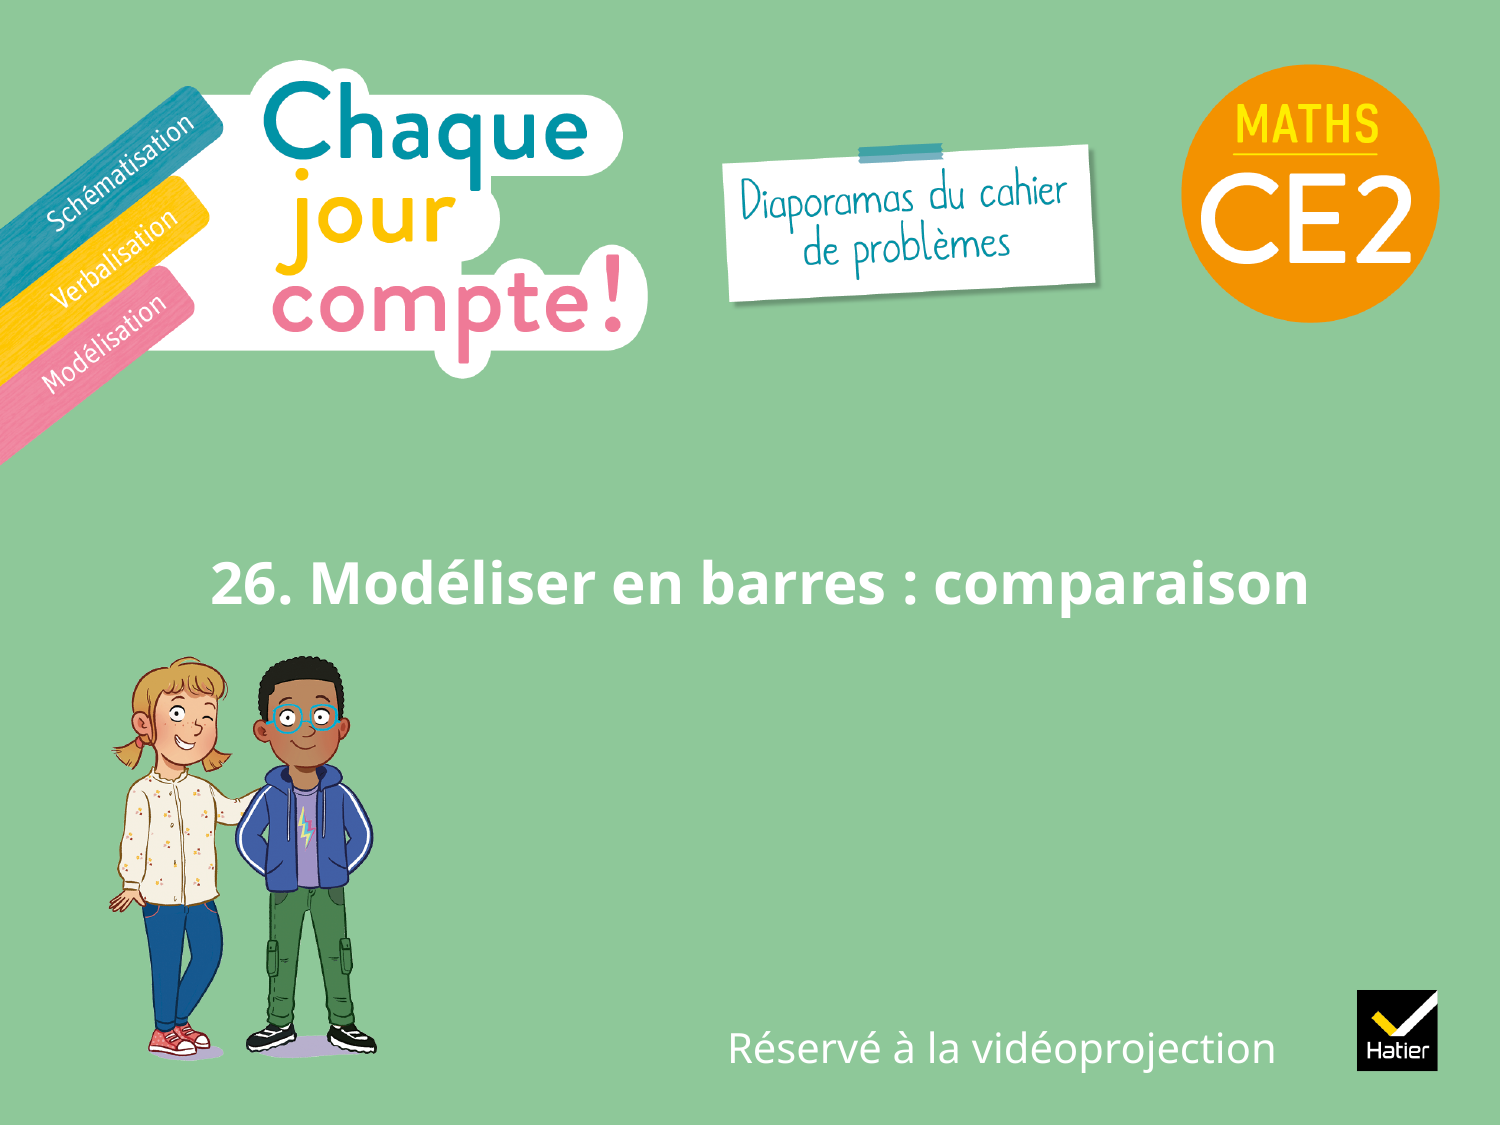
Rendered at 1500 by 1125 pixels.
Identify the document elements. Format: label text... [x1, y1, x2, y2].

picture [0, 0, 1500, 1125]
title 26. Modéliser en barres : comparaison [121, 497, 1401, 628]
